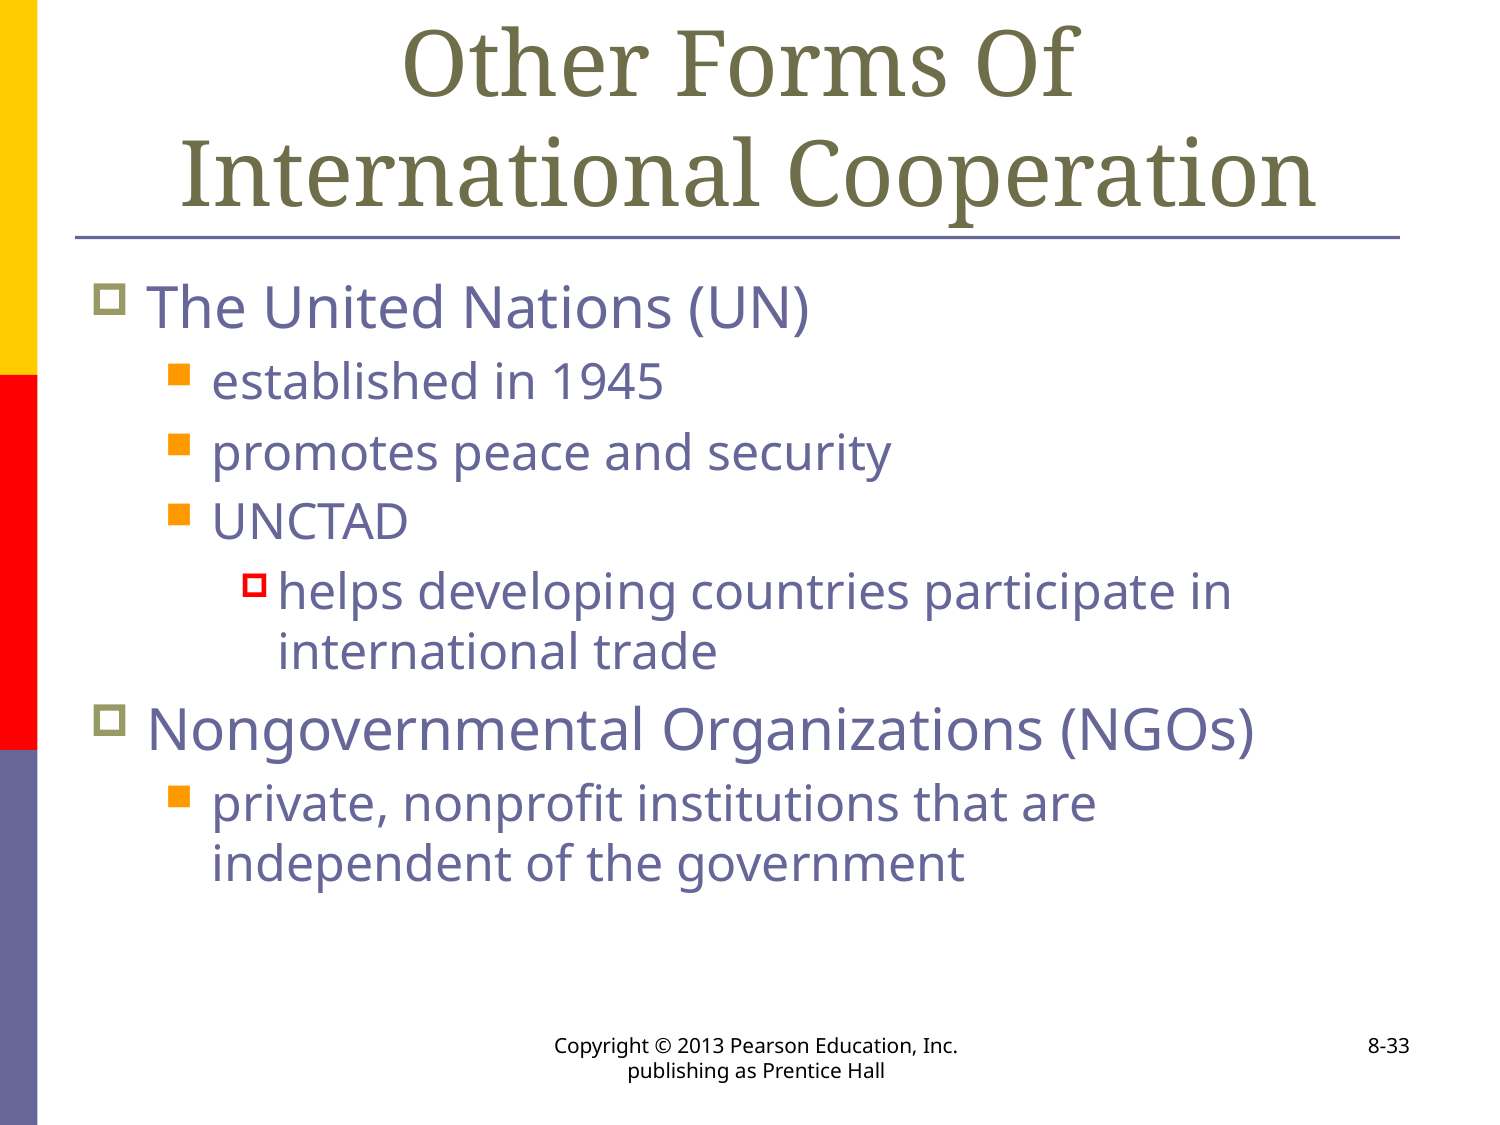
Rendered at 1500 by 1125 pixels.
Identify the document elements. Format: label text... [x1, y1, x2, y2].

list The United Nations (UN) established in 1945 promotes peace and security UNCTAD helps developing countries participate in international trade Nongovernmental Organizations (NGOs) private, nonprofit institutions that are independent of the government [75, 262, 1425, 1006]
title Other Forms Of International Cooperation [75, 45, 1425, 233]
slide_number 8-33 [1074, 1025, 1425, 1100]
footer Copyright © 2013 Pearson Education, Inc. publishing as Prentice Hall [500, 1025, 1013, 1100]
